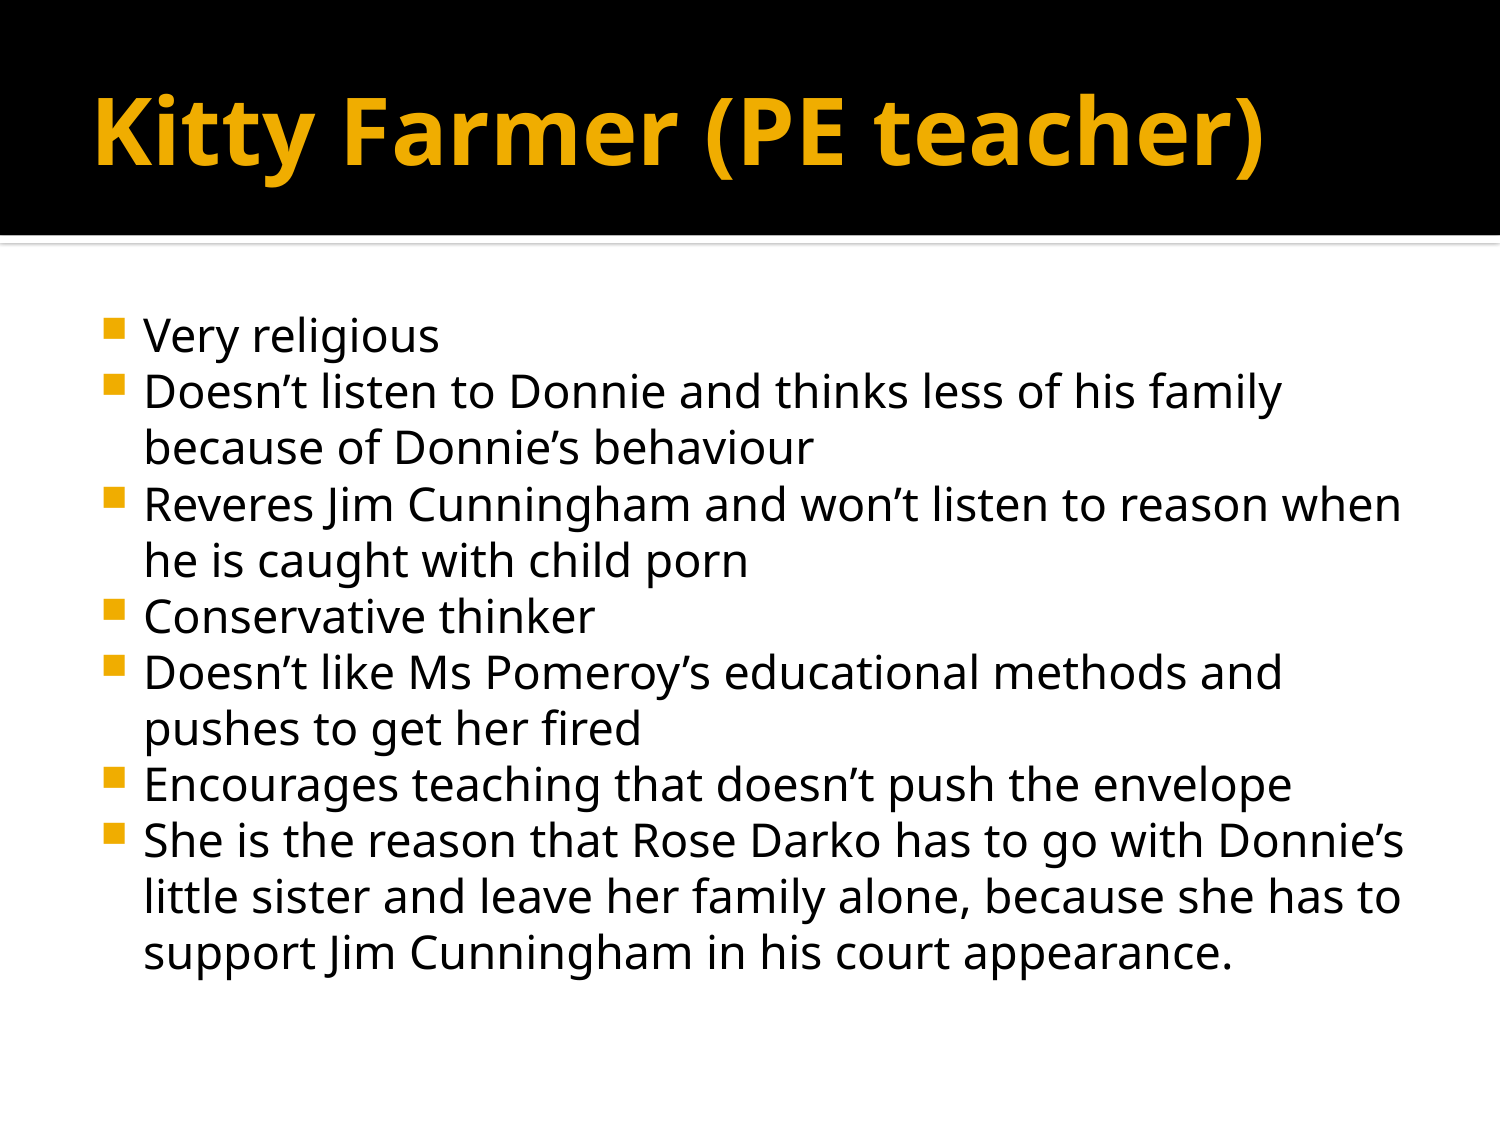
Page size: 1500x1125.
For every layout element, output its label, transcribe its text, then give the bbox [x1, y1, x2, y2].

list Very religious Doesn’t listen to Donnie and thinks less of his family because of Donnie’s behaviour Reveres Jim Cunningham and won’t listen to reason when he is caught with child porn Conservative thinker Doesn’t like Ms Pomeroy’s educational methods and pushes to get her fired Encourages teaching that doesn’t push the envelope She is the reason that Rose Darko has to go with Donnie’s little sister and leave her family alone, because she has to support Jim Cunningham in his court appearance. [75, 291, 1425, 1050]
title Kitty Farmer (PE teacher) [75, 25, 1425, 231]
